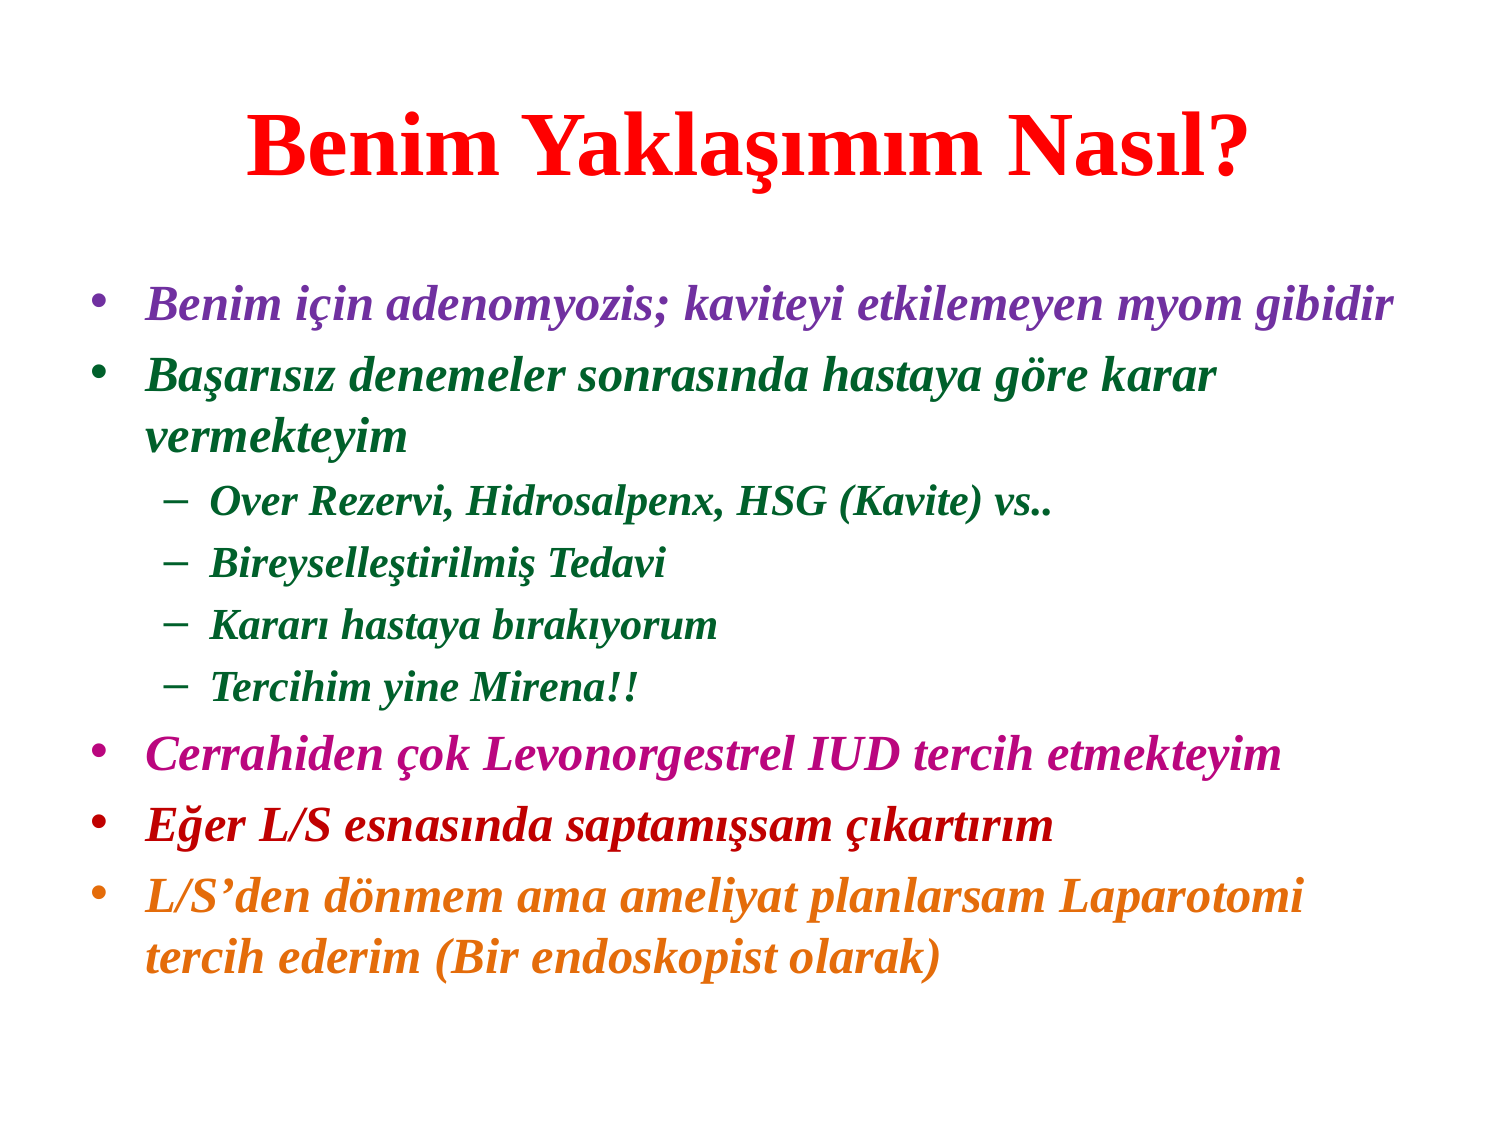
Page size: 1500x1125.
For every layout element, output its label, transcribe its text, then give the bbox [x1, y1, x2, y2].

title Benim Yaklaşımım Nasıl? [75, 45, 1425, 233]
list Benim için adenomyozis; kaviteyi etkilemeyen myom gibidir Başarısız denemeler sonrasında hastaya göre karar vermekteyim Over Rezervi, Hidrosalpenx, HSG (Kavite) vs.. Bireyselleştirilmiş Tedavi Kararı hastaya bırakıyorum Tercihim yine Mirena!! Cerrahiden çok Levonorgestrel IUD tercih etmekteyim Eğer L/S esnasında saptamışsam çıkartırım L/S’den dönmem ama ameliyat planlarsam Laparotomi tercih ederim (Bir endoskopist olarak) [75, 262, 1425, 1005]
